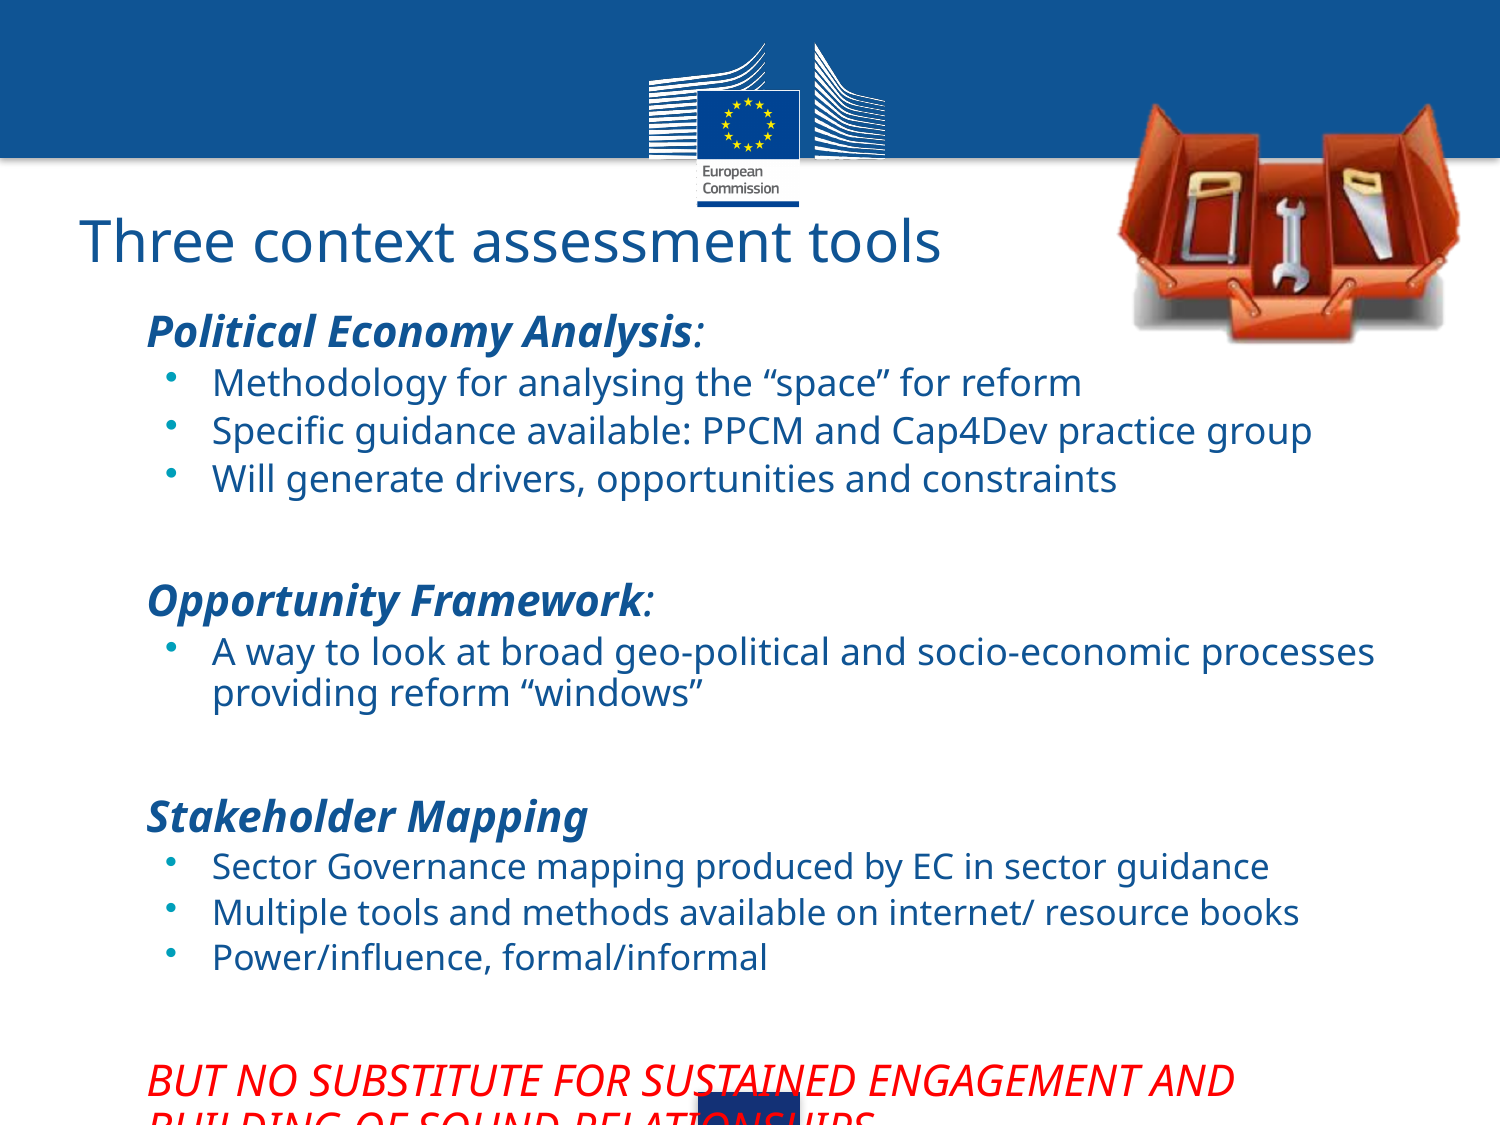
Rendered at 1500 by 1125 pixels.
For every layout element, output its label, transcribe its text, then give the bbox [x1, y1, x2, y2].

picture [1116, 0, 1467, 351]
title Three context assessment tools [64, 205, 1111, 273]
list Political Economy Analysis: Methodology for analysing the “space” for reform Specific guidance available: PPCM and Cap4Dev practice group Will generate drivers, opportunities and constraints Opportunity Framework: A way to look at broad geo-political and socio-economic processes providing reform “windows” Stakeholder Mapping Sector Governance mapping produced by EC in sector guidance Multiple tools and methods available on internet/ resource books Power/influence, formal/informal BUT NO SUBSTITUTE FOR SUSTAINED ENGAGEMENT AND BUILDING OF SOUND RELATIONSHIPS [75, 301, 1425, 1077]
picture [649, 42, 885, 205]
